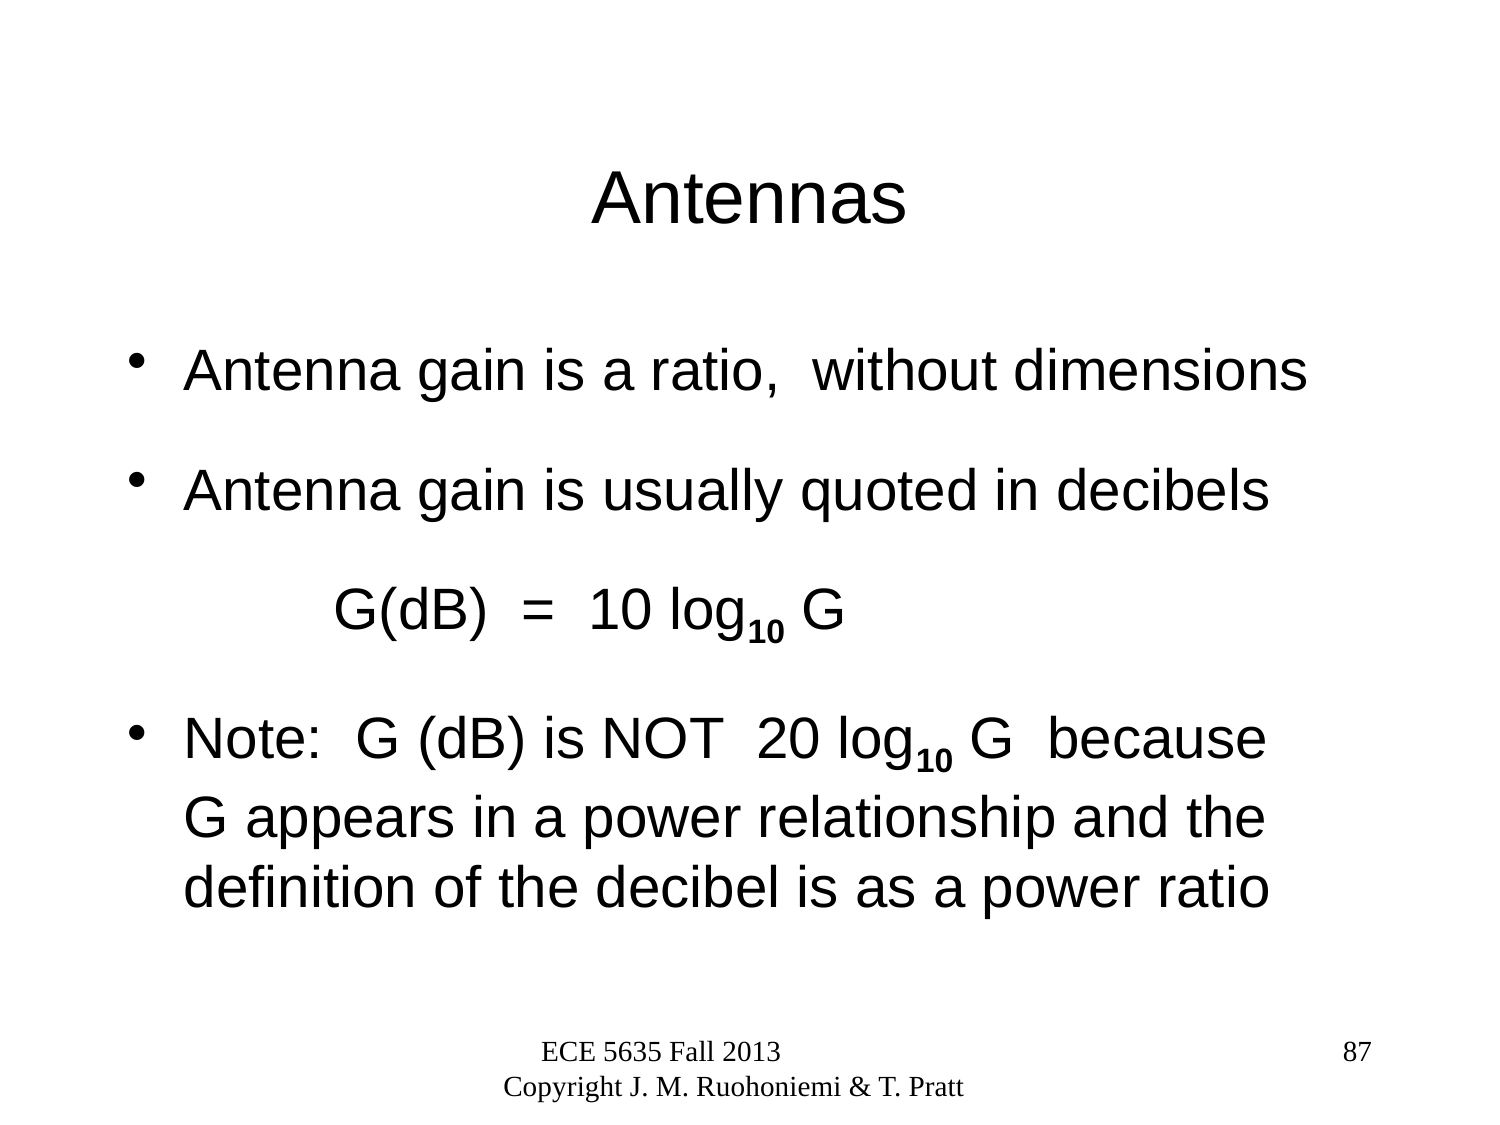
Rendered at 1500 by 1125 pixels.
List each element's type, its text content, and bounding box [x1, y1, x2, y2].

list Antenna gain is a ratio, without dimensions Antenna gain is usually quoted in decibels G(dB) = 10 log10 G Note: G (dB) is NOT 20 log10 G because G appears in a power relationship and the definition of the decibel is as a power ratio [112, 324, 1388, 1001]
title Antennas [112, 99, 1388, 288]
slide_number 87 [1074, 1024, 1388, 1101]
footer ECE 5635 Fall 2013 Copyright J. M. Ruohoniemi & T. Pratt [487, 1024, 988, 1101]
